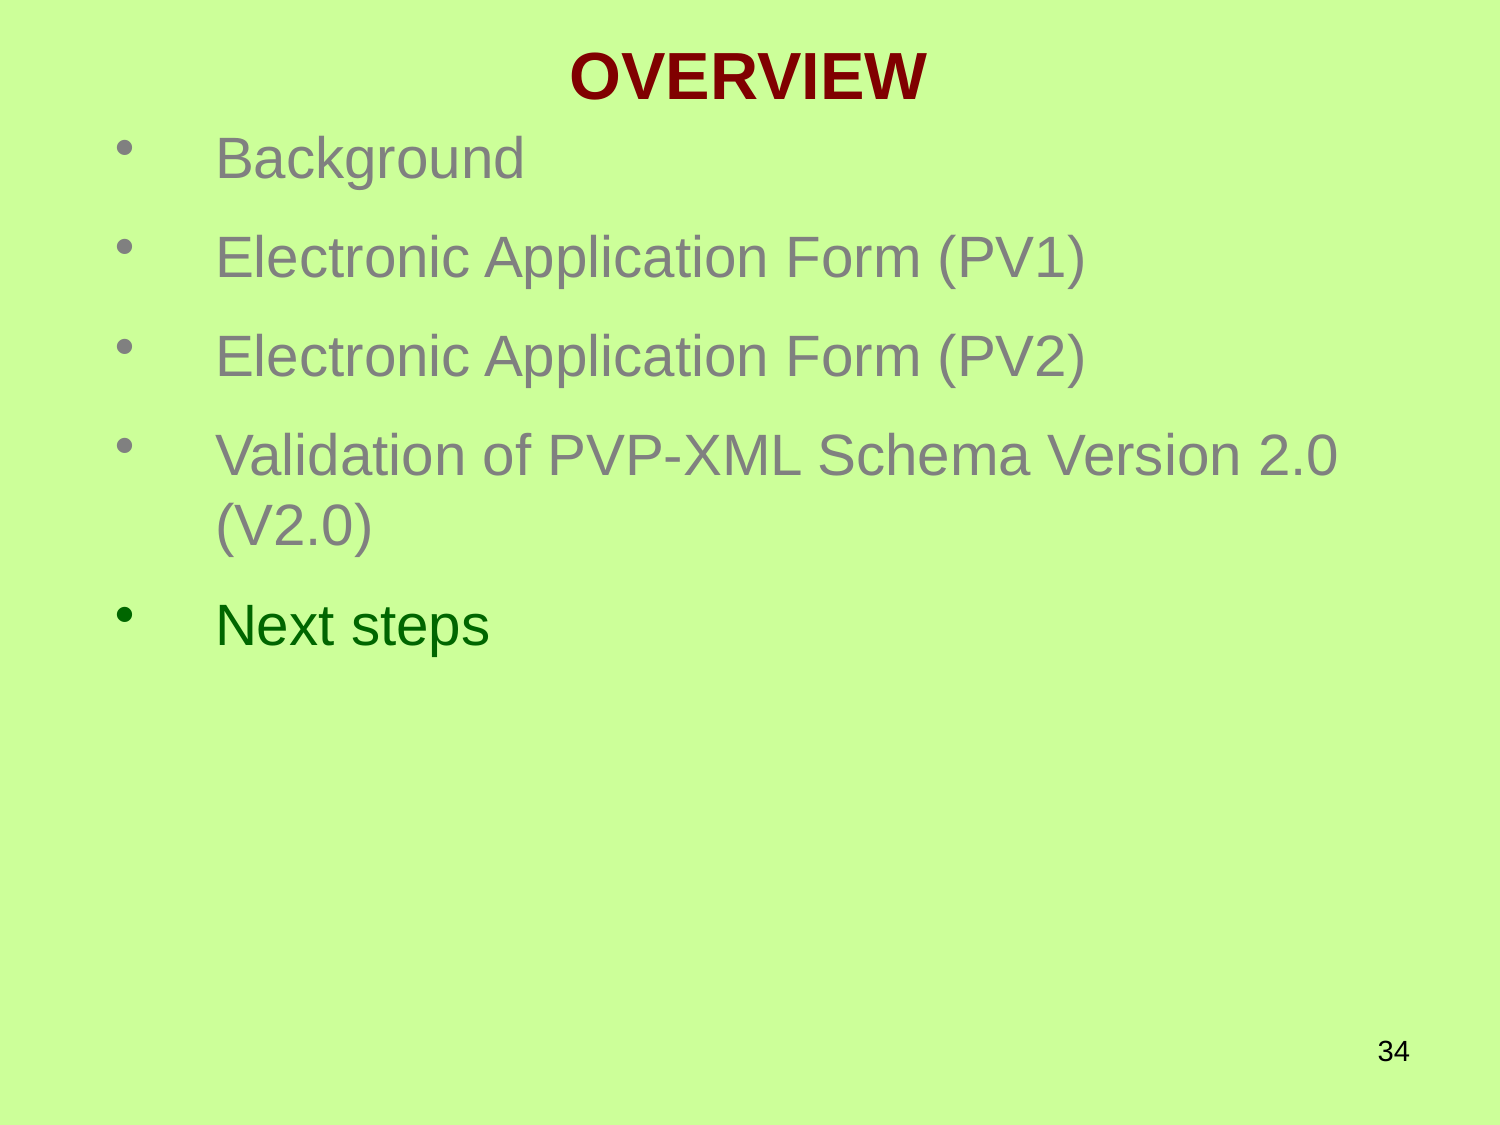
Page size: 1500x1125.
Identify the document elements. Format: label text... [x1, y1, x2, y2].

text_box 34 [1074, 1024, 1425, 1103]
list Background Electronic Application Form (PV1) Electronic Application Form (PV2) Validation of PVP-XML Schema Version 2.0 (V2.0) Next steps [99, 112, 1386, 875]
title OVERVIEW [160, 0, 1338, 174]
